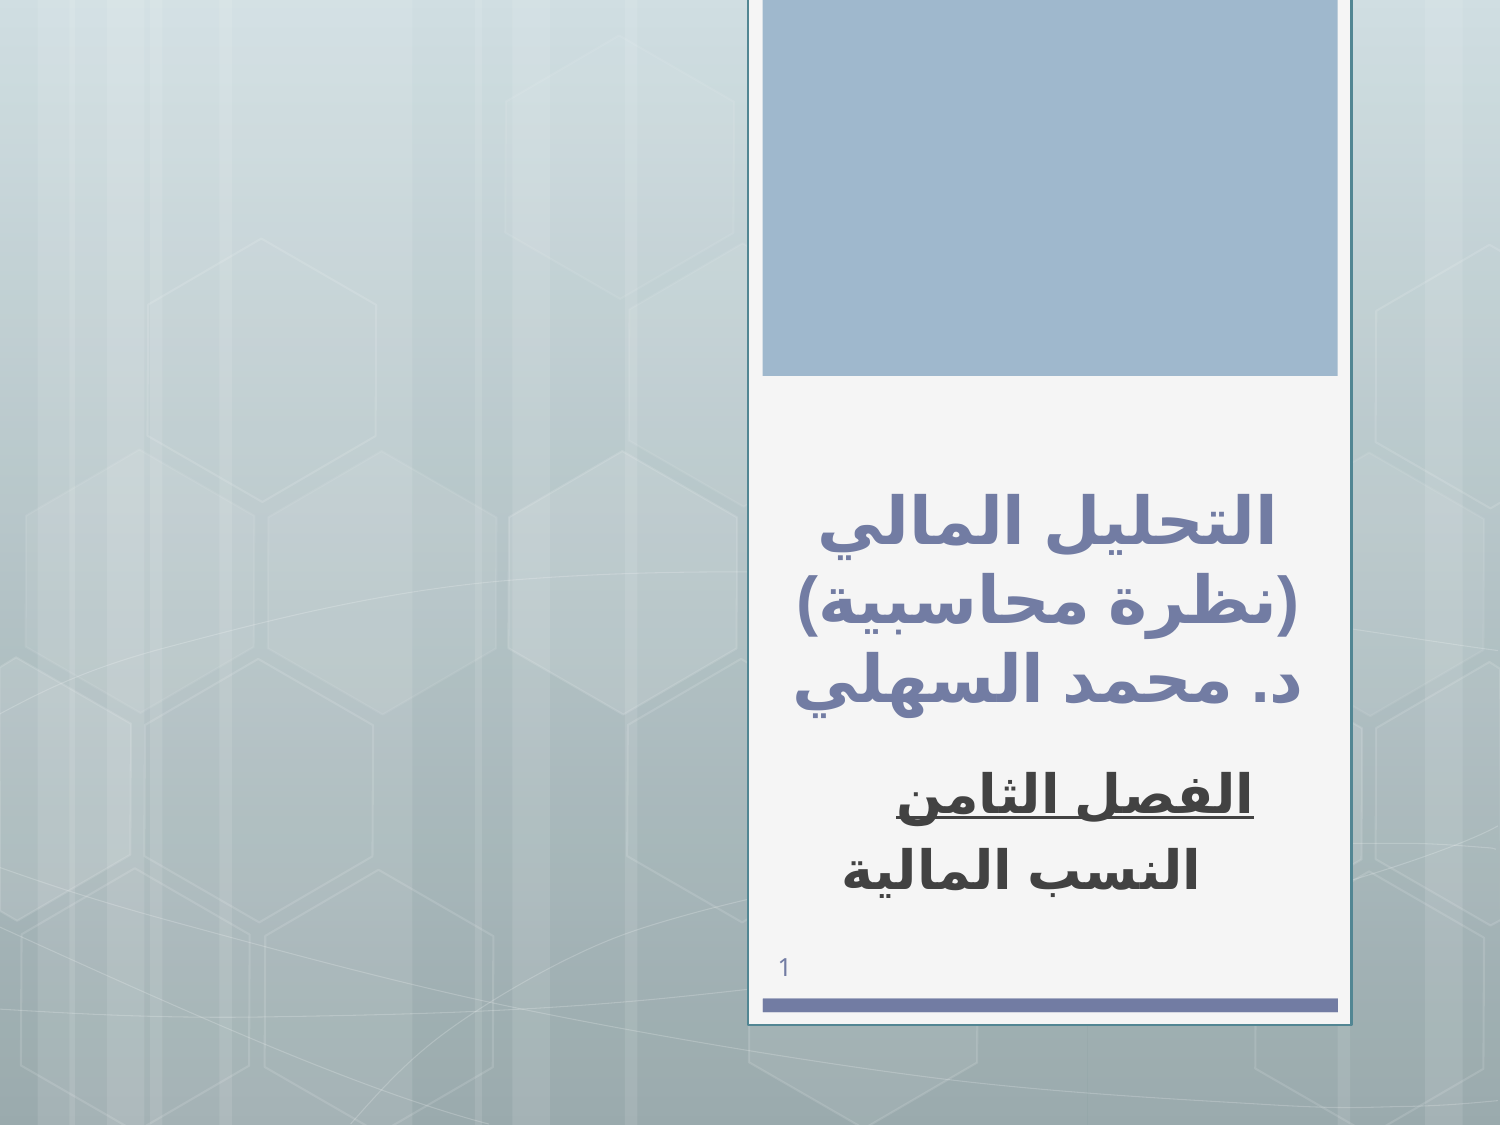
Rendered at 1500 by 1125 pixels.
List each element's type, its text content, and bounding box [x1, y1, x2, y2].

slide_number 1 [762, 938, 869, 999]
subtitle الفصل الثامن النسب المالية [773, 751, 1270, 917]
title التحليل المالي (نظرة محاسبية) د. محمد السهلي [776, 444, 1320, 724]
